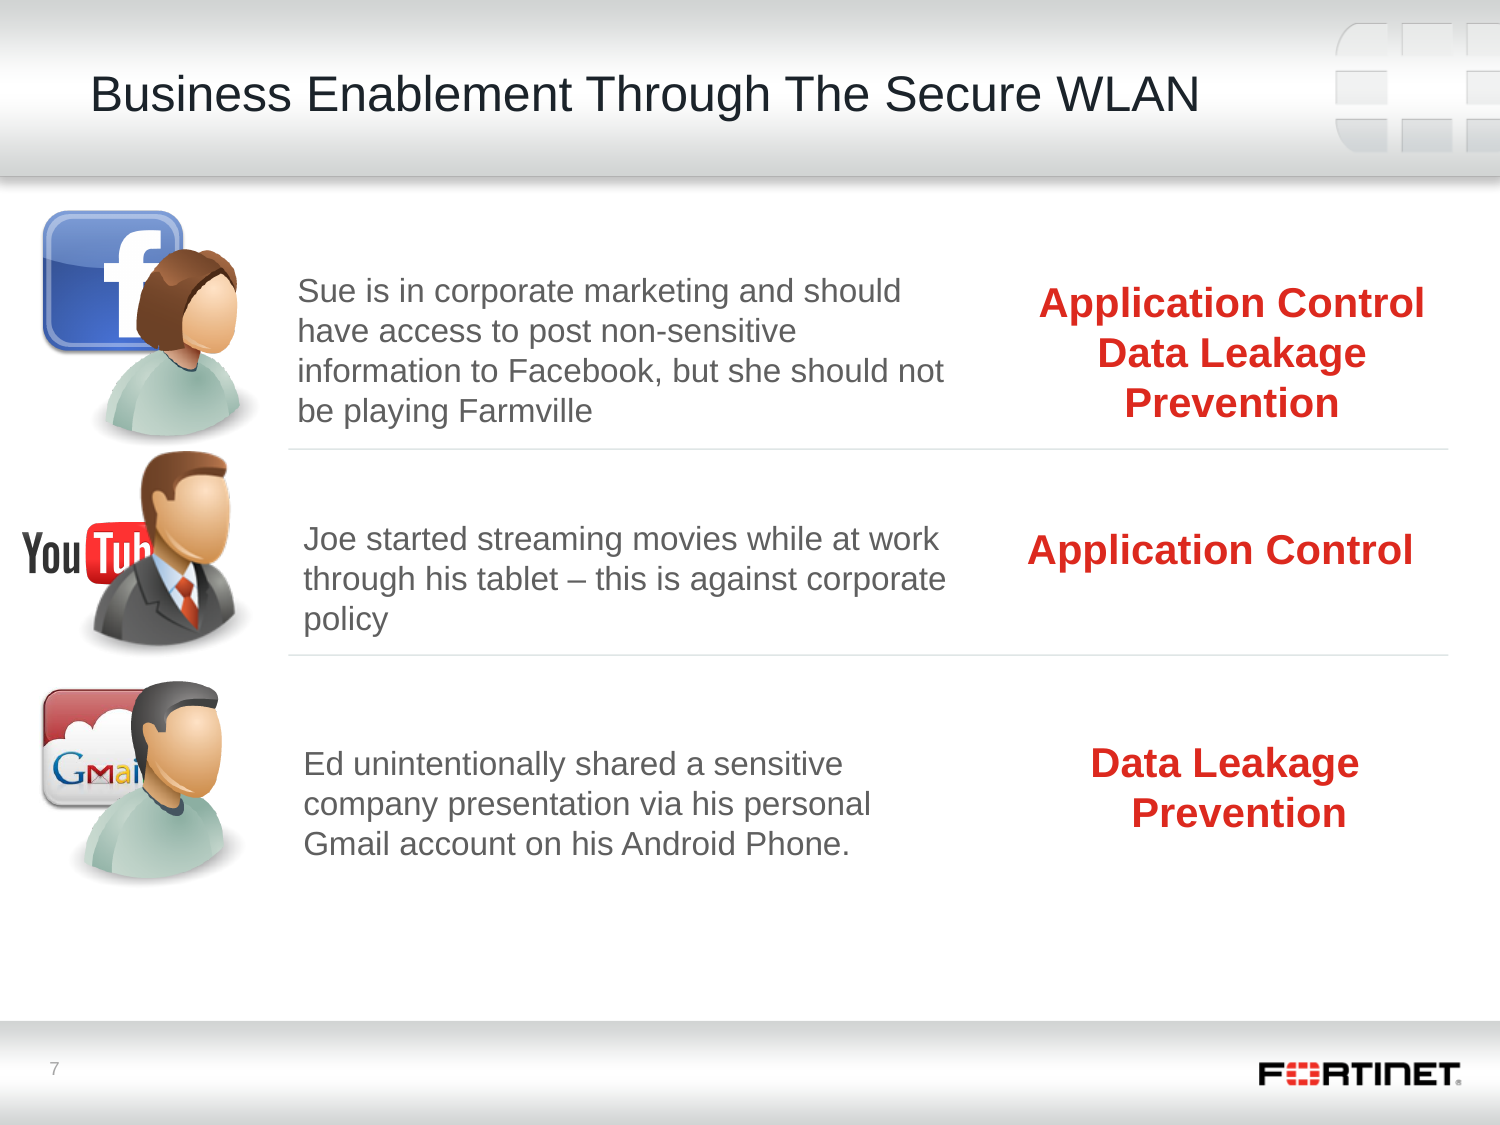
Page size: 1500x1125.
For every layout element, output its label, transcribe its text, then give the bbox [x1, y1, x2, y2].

text_box Application Control [984, 515, 1456, 580]
text_box Application Control Data Leakage Prevention [996, 268, 1468, 433]
picture [0, 0, 1500, 1125]
text_box Sue is in corporate marketing and should have access to post non-sensitive information to Facebook, but she should not be playing Farmville [282, 261, 969, 477]
text_box Ed unintentionally shared a sensitive company presentation via his personal Gmail account on his Android Phone. [288, 734, 969, 909]
text_box Data Leakage Prevention [1004, 728, 1447, 843]
text_box Joe started streaming movies while at work through his tablet – this is against corporate policy [288, 509, 969, 645]
title Business Enablement Through The Secure WLAN [75, 45, 1425, 138]
